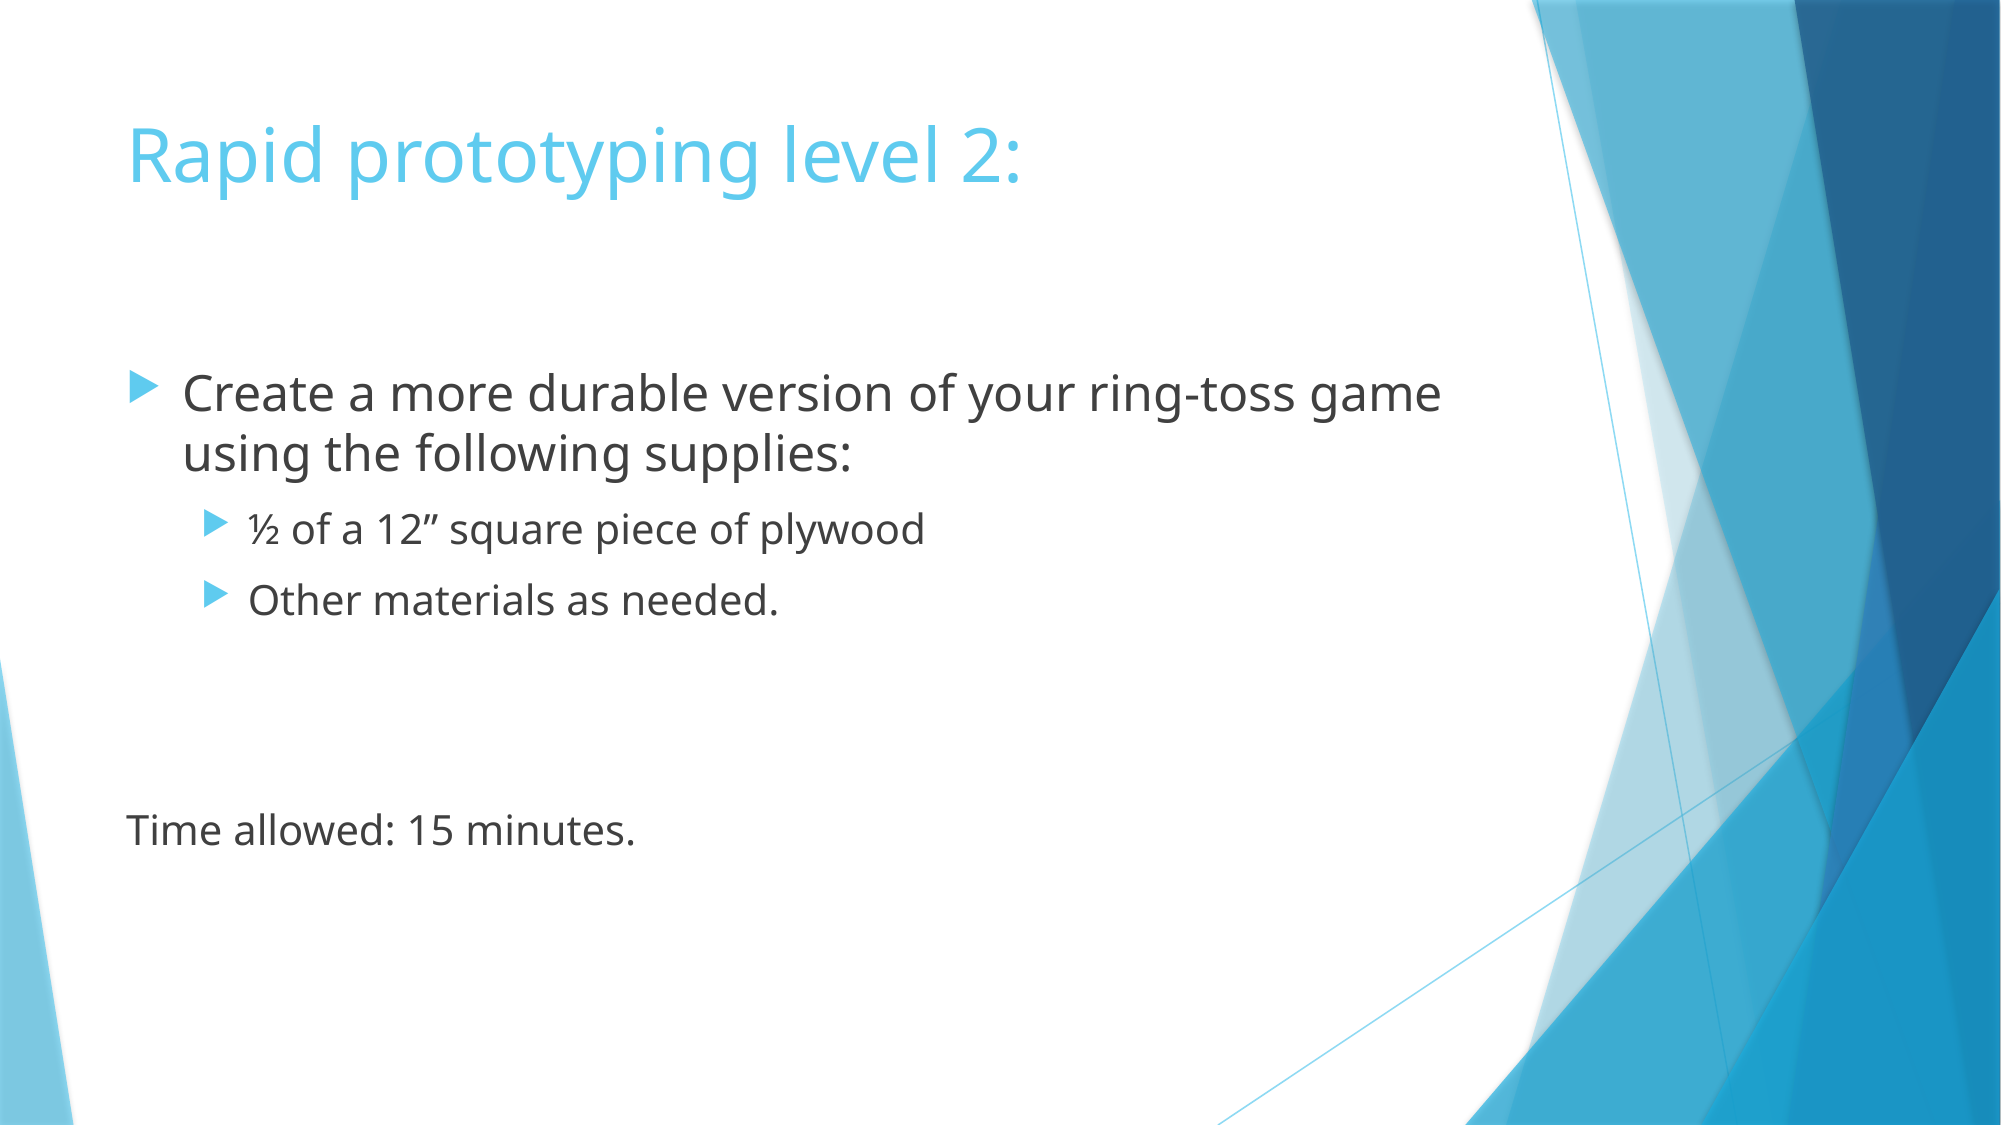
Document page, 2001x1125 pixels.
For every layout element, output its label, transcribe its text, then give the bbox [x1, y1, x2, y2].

title Rapid prototyping level 2: [111, 99, 1522, 317]
list Create a more durable version of your ring-toss game using the following supplies: ½ of a 12” square piece of plywood Other materials as needed. Time allowed: 15 minutes. [111, 354, 1522, 992]
